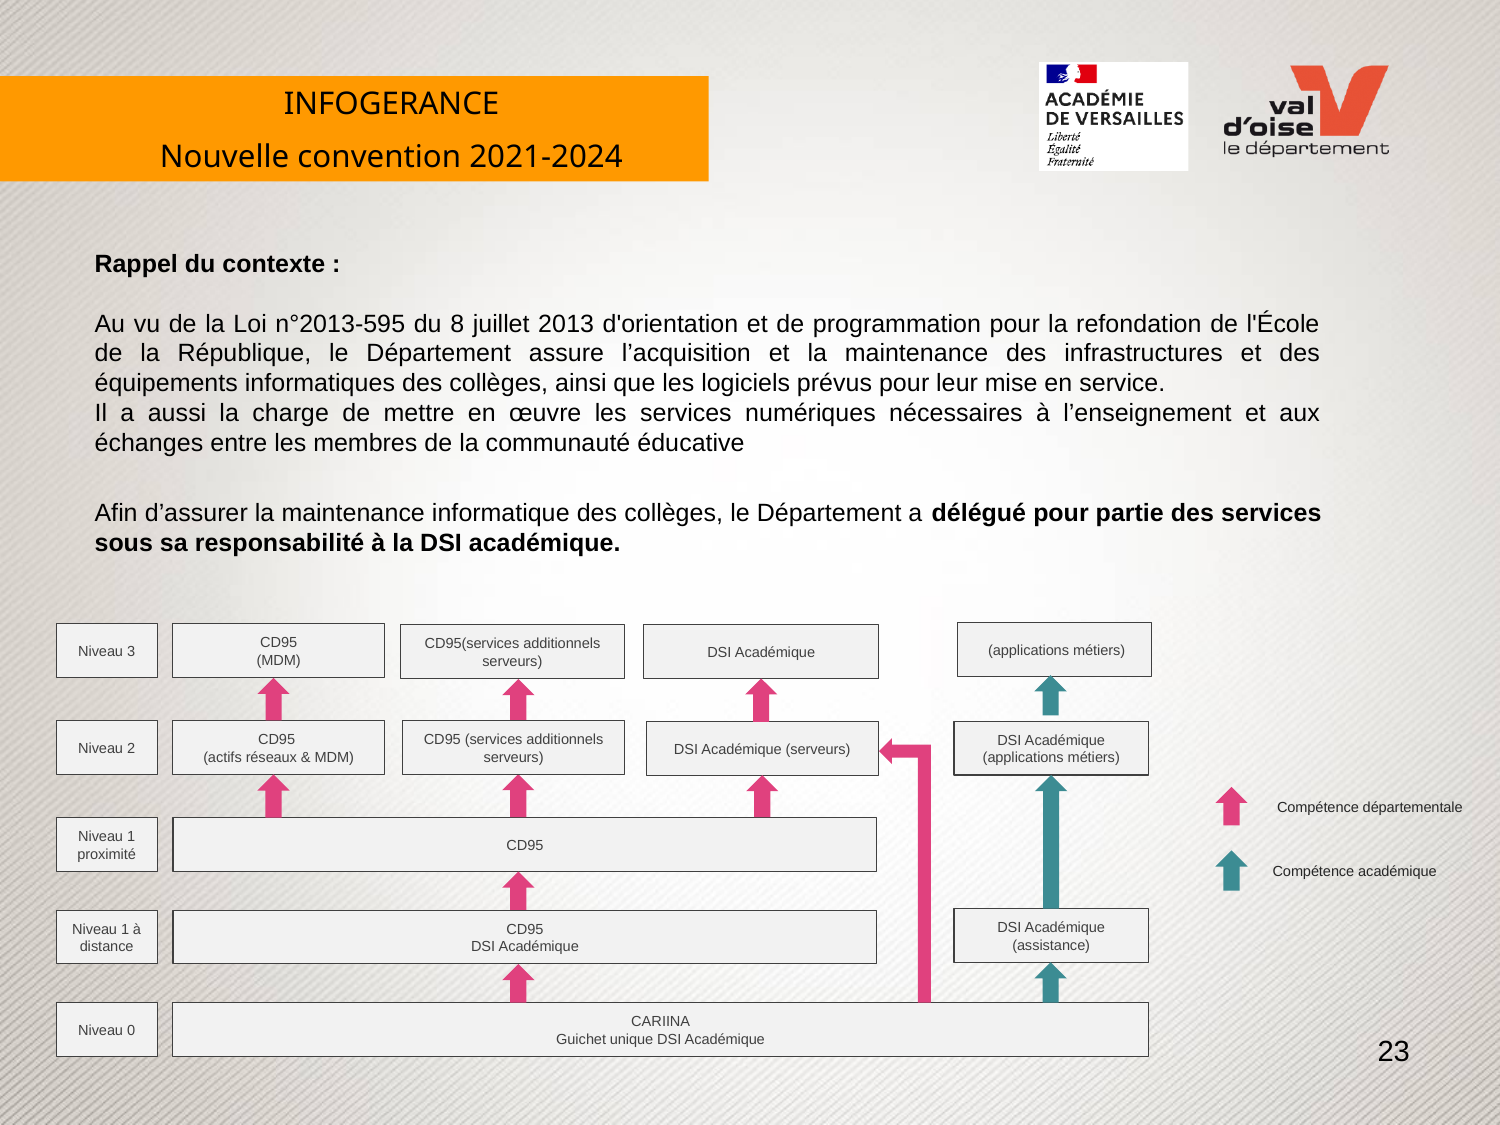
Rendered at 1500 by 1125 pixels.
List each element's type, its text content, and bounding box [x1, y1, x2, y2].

text_box INFOGERANCE Nouvelle convention 2021-2024 [0, 76, 709, 182]
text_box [55, 622, 1152, 1057]
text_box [1215, 786, 1500, 891]
slide_number 23 [1074, 1024, 1425, 1103]
text_box Rappel du contexte : Au vu de la Loi n°2013-595 du 8 juillet 2013 d'orientation et de programmation pour la refondation de l'École de la République, le Département assure l’acquisition et la maintenance des infrastructures et des équipements informatiques des collèges, ainsi que les logiciels prévus pour leur mise en service. Il a aussi la charge de mettre en œuvre les services numériques nécessaires à l’enseignement et aux échanges entre les membres de la communauté éducative Afin d’assurer la maintenance informatique des collèges, le Département a délégué pour partie des services sous sa responsabilité à la DSI académique. [79, 239, 1338, 599]
picture [0, 0, 1500, 1125]
